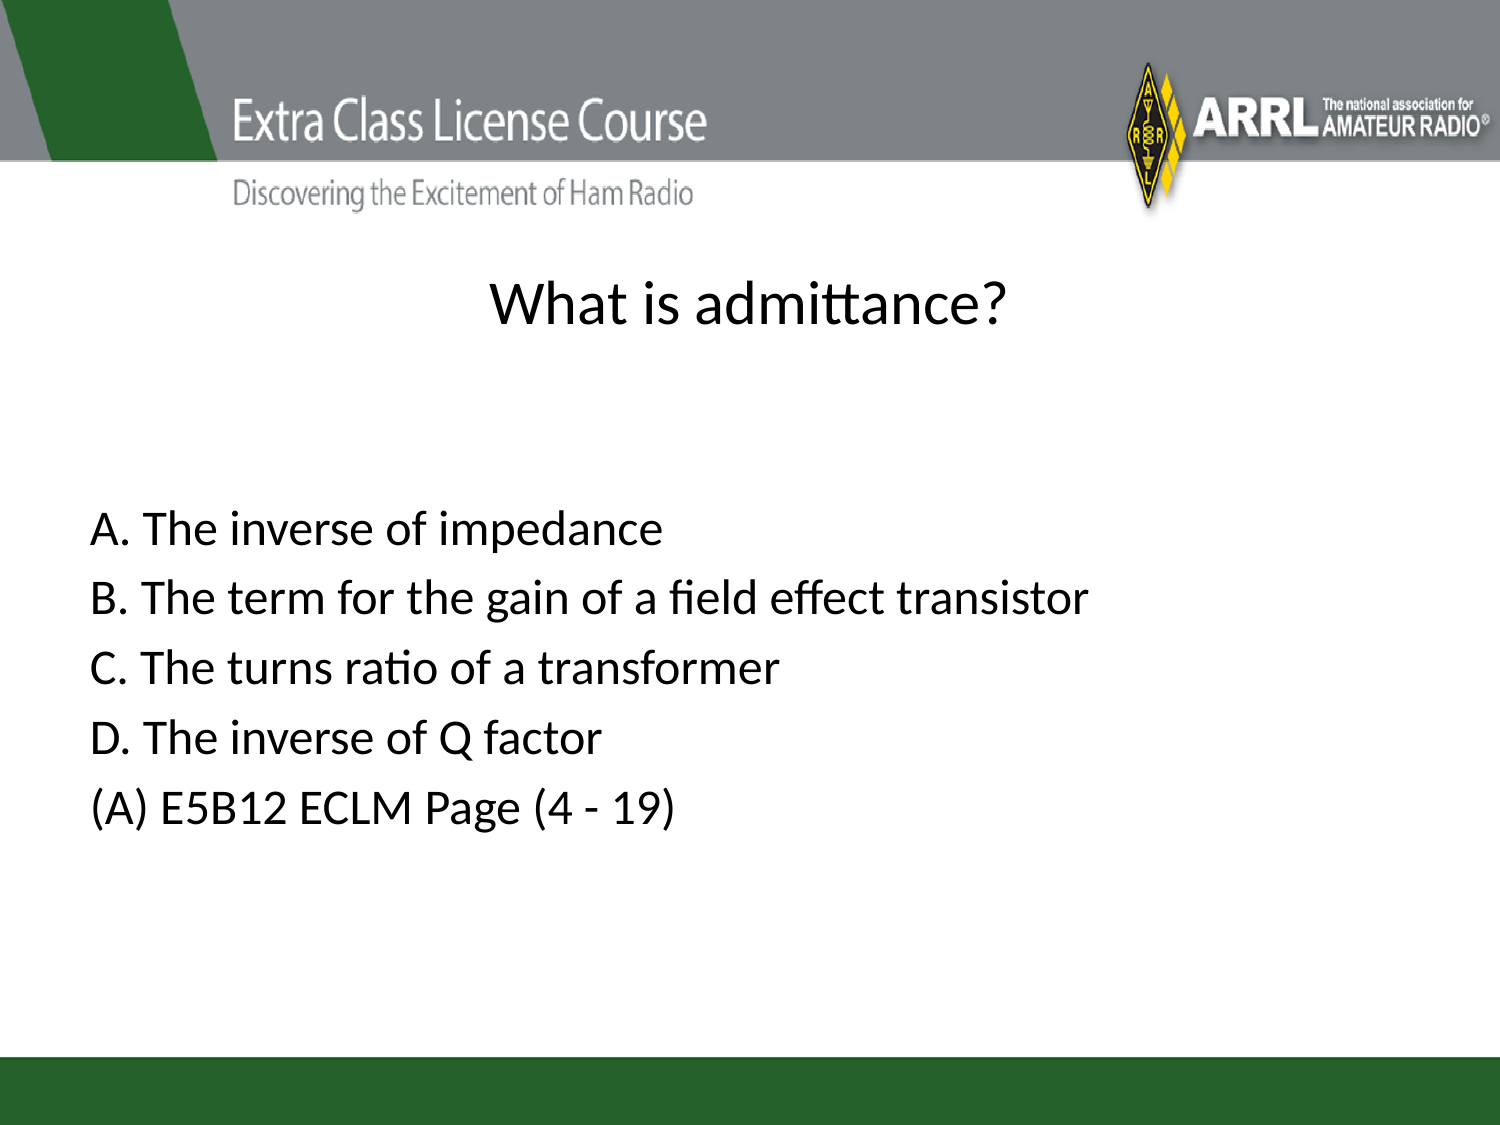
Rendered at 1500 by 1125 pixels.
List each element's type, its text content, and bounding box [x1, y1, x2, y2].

title What is admittance? [75, 254, 1425, 435]
list A. The inverse of impedance B. The term for the gain of a field effect transistor C. The turns ratio of a transformer D. The inverse of Q factor (A) E5B12 ECLM Page (4 - 19) [75, 487, 1425, 1005]
picture [0, 0, 1500, 1125]
